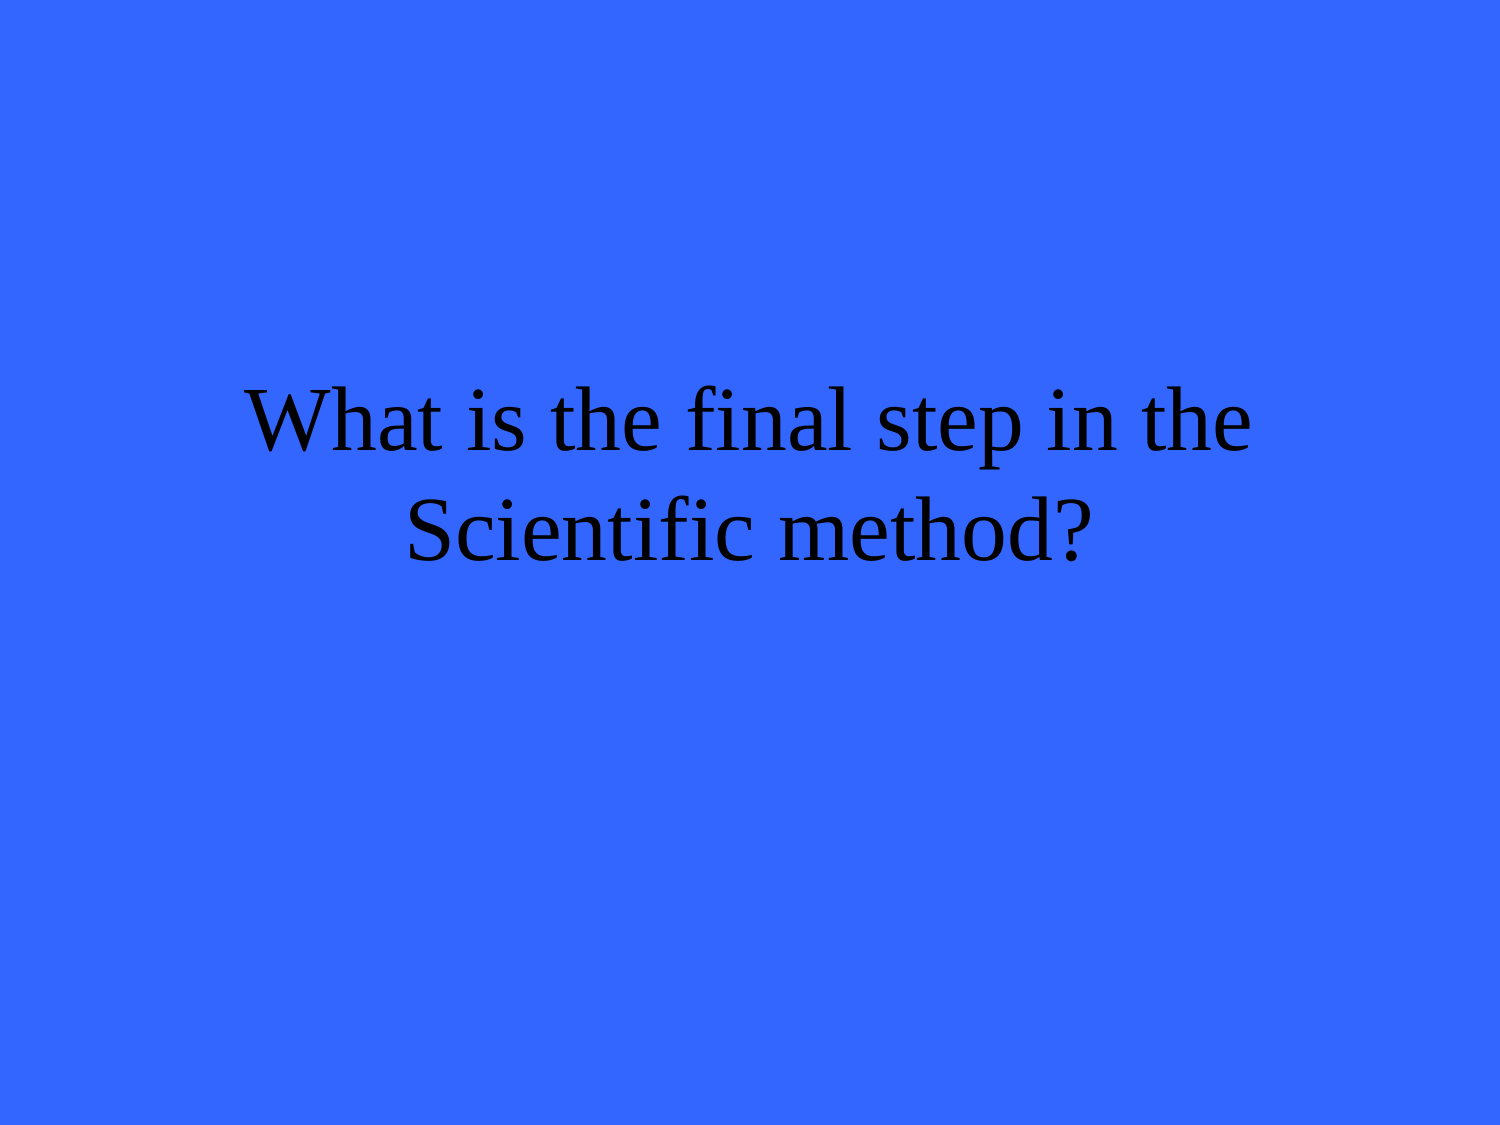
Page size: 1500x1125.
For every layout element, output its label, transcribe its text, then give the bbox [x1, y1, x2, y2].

title What is the final step in the Scientific method? [112, 374, 1388, 563]
